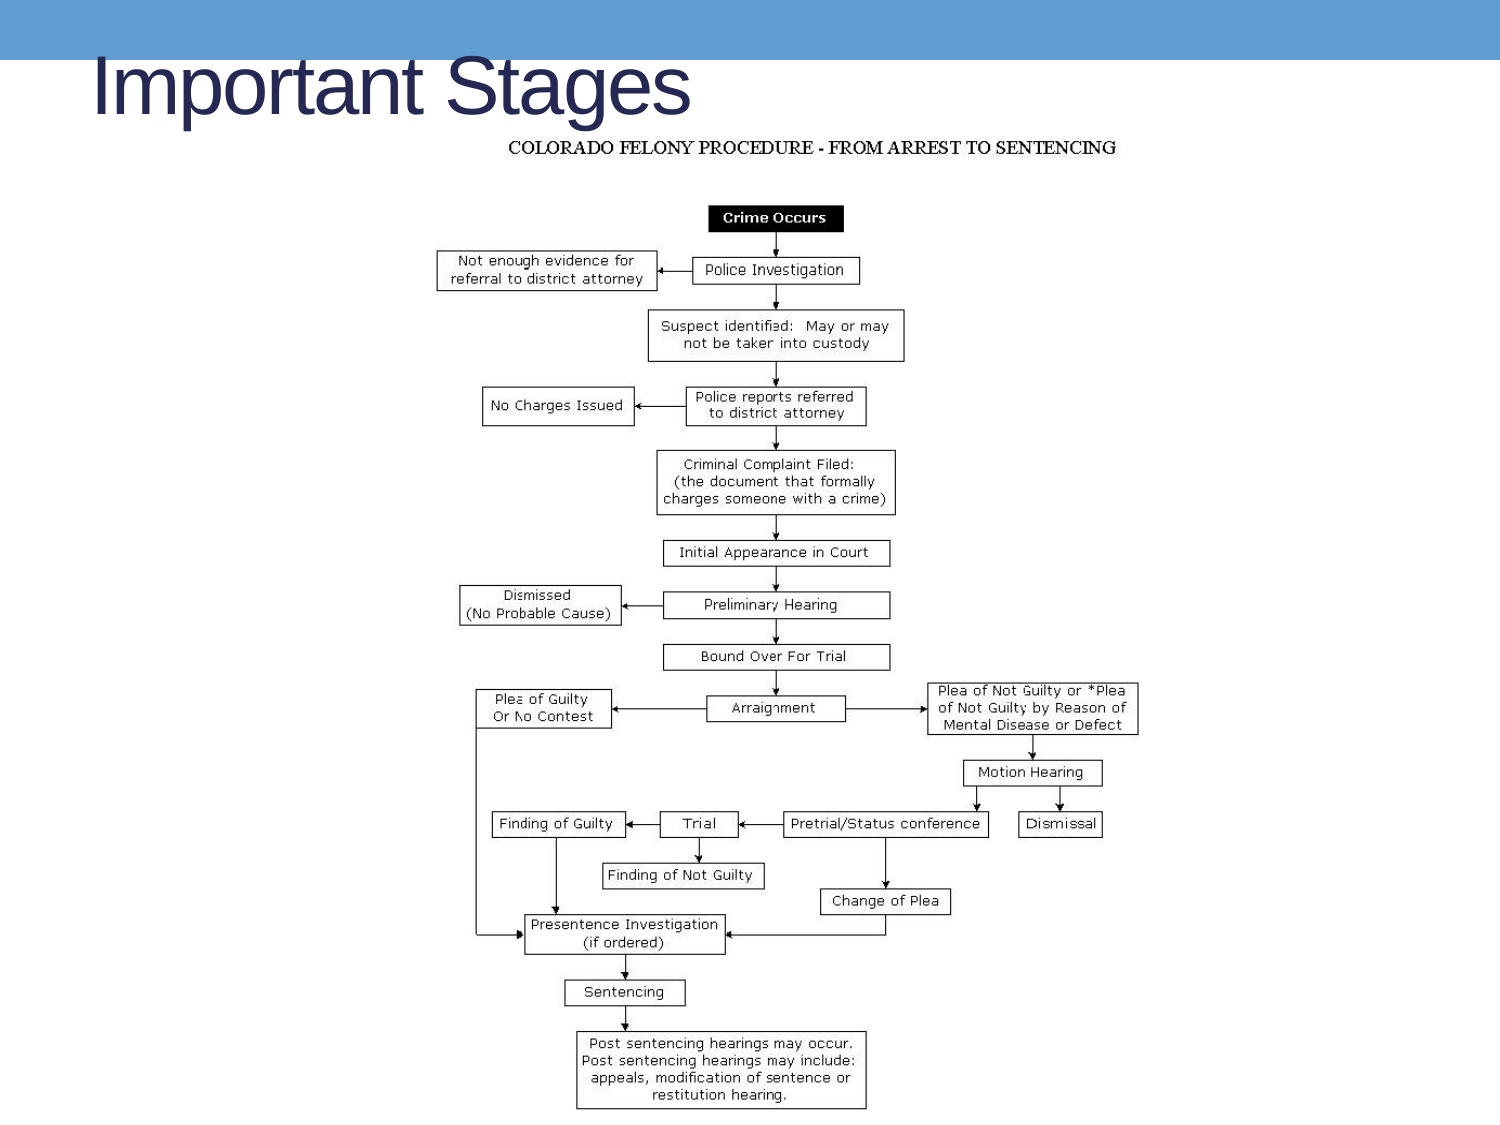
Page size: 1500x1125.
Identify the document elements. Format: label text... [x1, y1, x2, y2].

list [324, 125, 1301, 1125]
title Important Stages [75, 0, 1425, 175]
